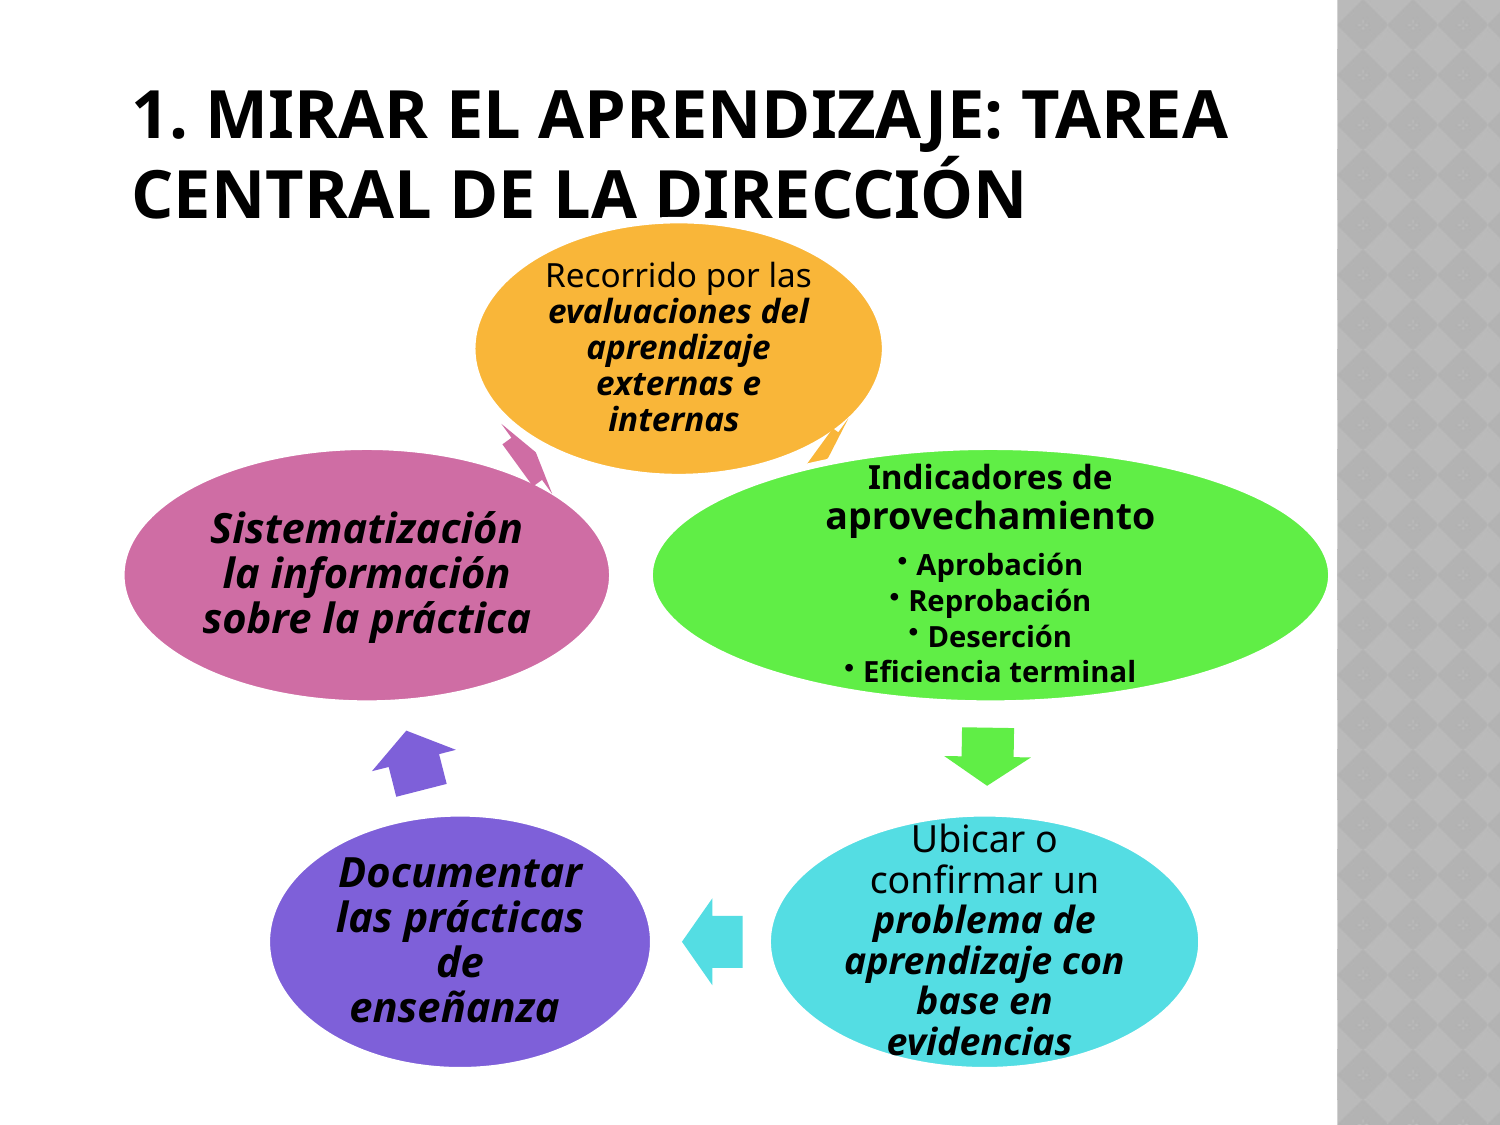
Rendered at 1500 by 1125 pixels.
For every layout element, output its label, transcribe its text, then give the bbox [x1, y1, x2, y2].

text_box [29, 219, 1424, 1071]
title 1. Mirar el aprendizaje: Tarea central de la dirección [123, 45, 1459, 232]
